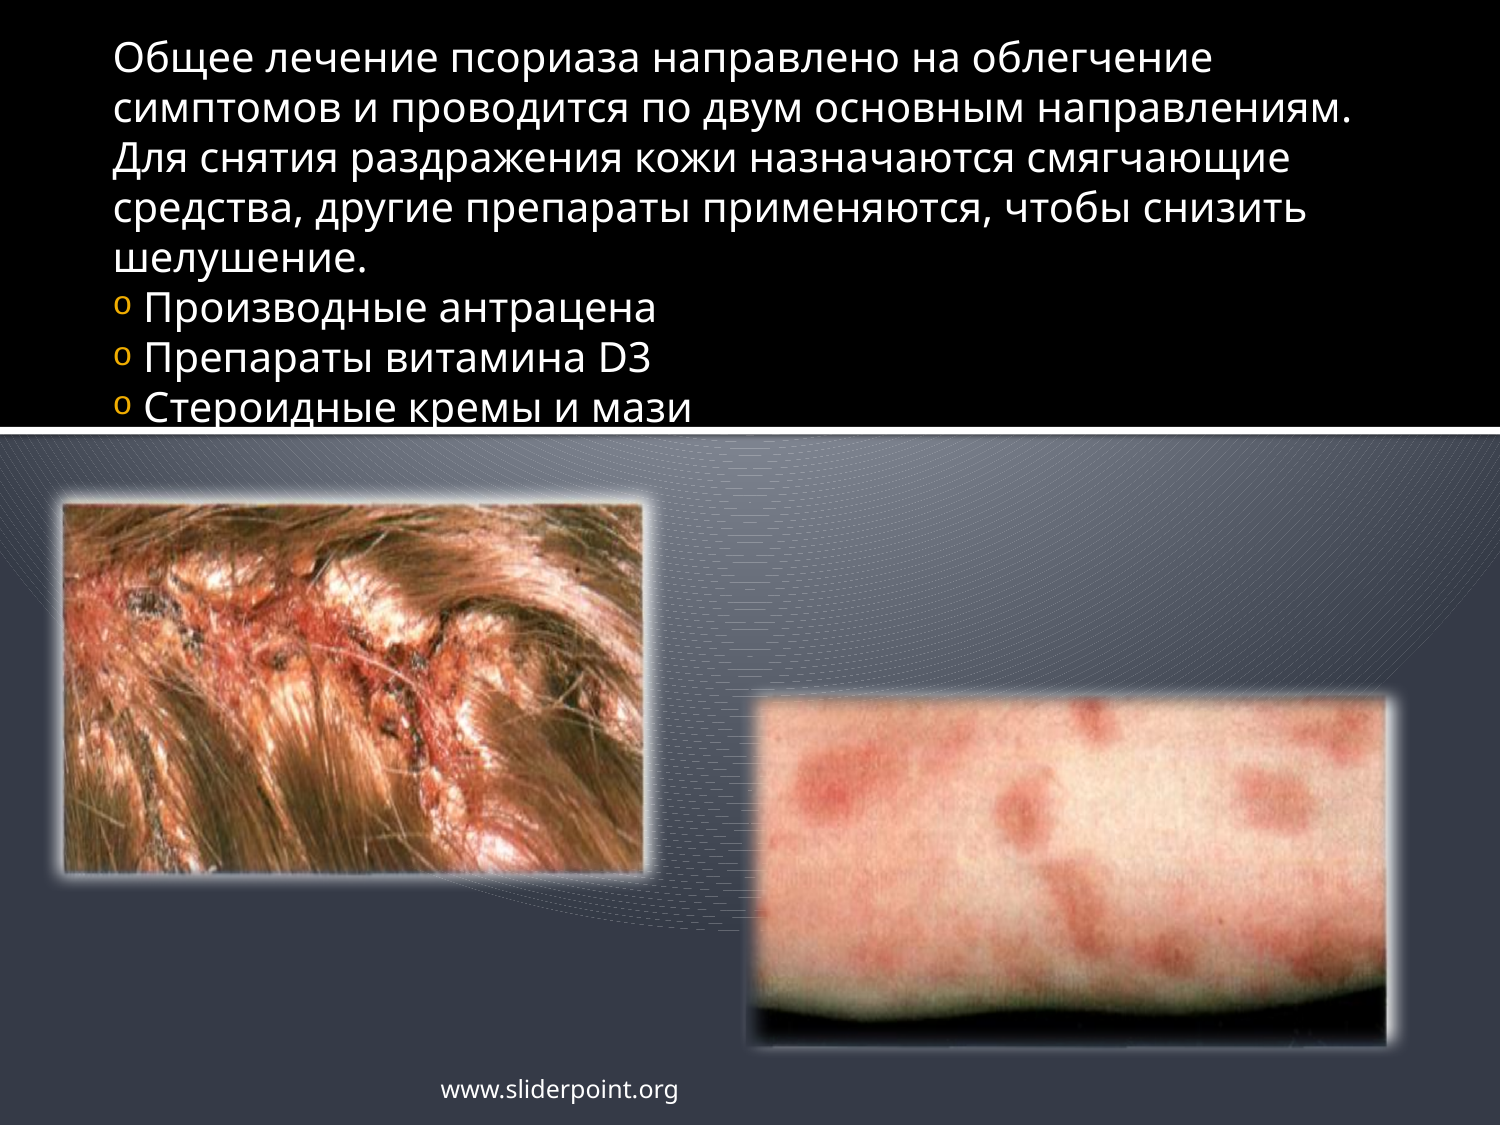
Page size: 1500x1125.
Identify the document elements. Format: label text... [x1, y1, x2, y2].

list Общее лечение псориаза направлено на облегчение симптомов и проводится по двум основным направлениям. Для снятия раздражения кожи назначаются смягчающие средства, другие препараты применяются, чтобы снизить шелушение. Производные антрацена Препараты витамина D3 Стероидные кремы и мази [88, 30, 1405, 433]
picture [41, 479, 668, 894]
footer www.sliderpoint.org [433, 1062, 1337, 1108]
picture [738, 680, 1411, 1059]
